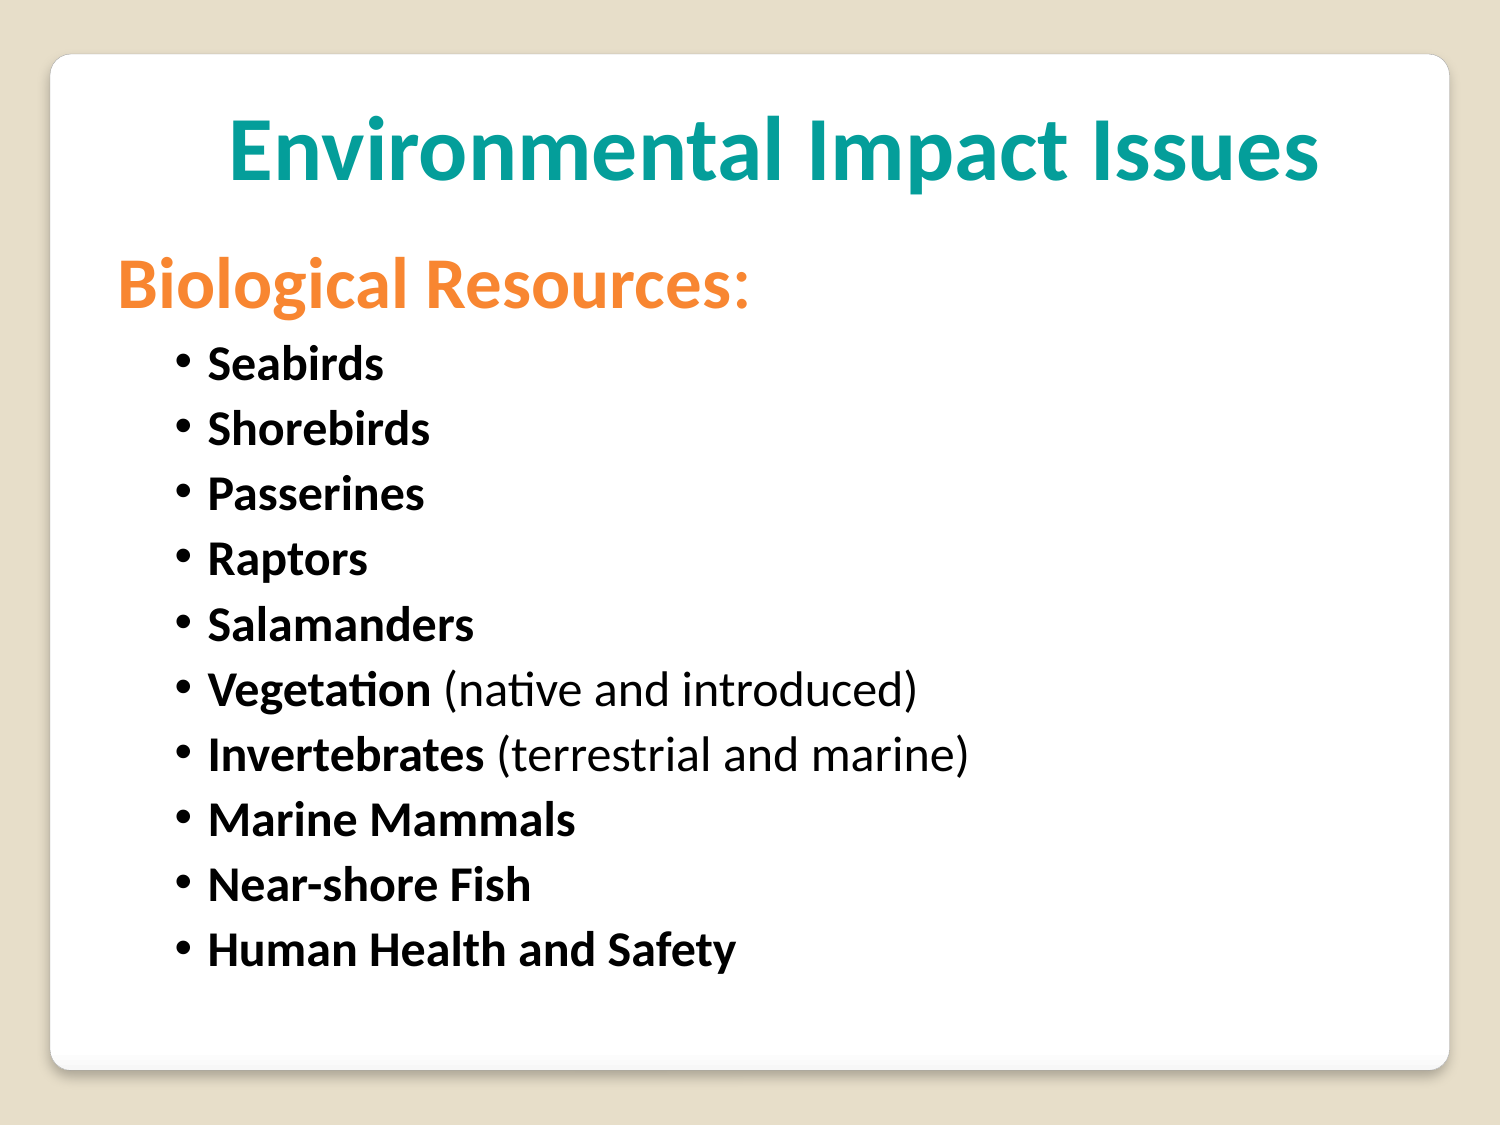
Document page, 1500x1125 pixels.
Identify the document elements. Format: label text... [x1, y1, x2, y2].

title Environmental Impact Issues [99, 6, 1450, 207]
list Biological Resources: Seabirds Shorebirds Passerines Raptors Salamanders Vegetation (native and introduced) Invertebrates (terrestrial and marine) Marine Mammals Near-shore Fish Human Health and Safety [87, 212, 1438, 1075]
